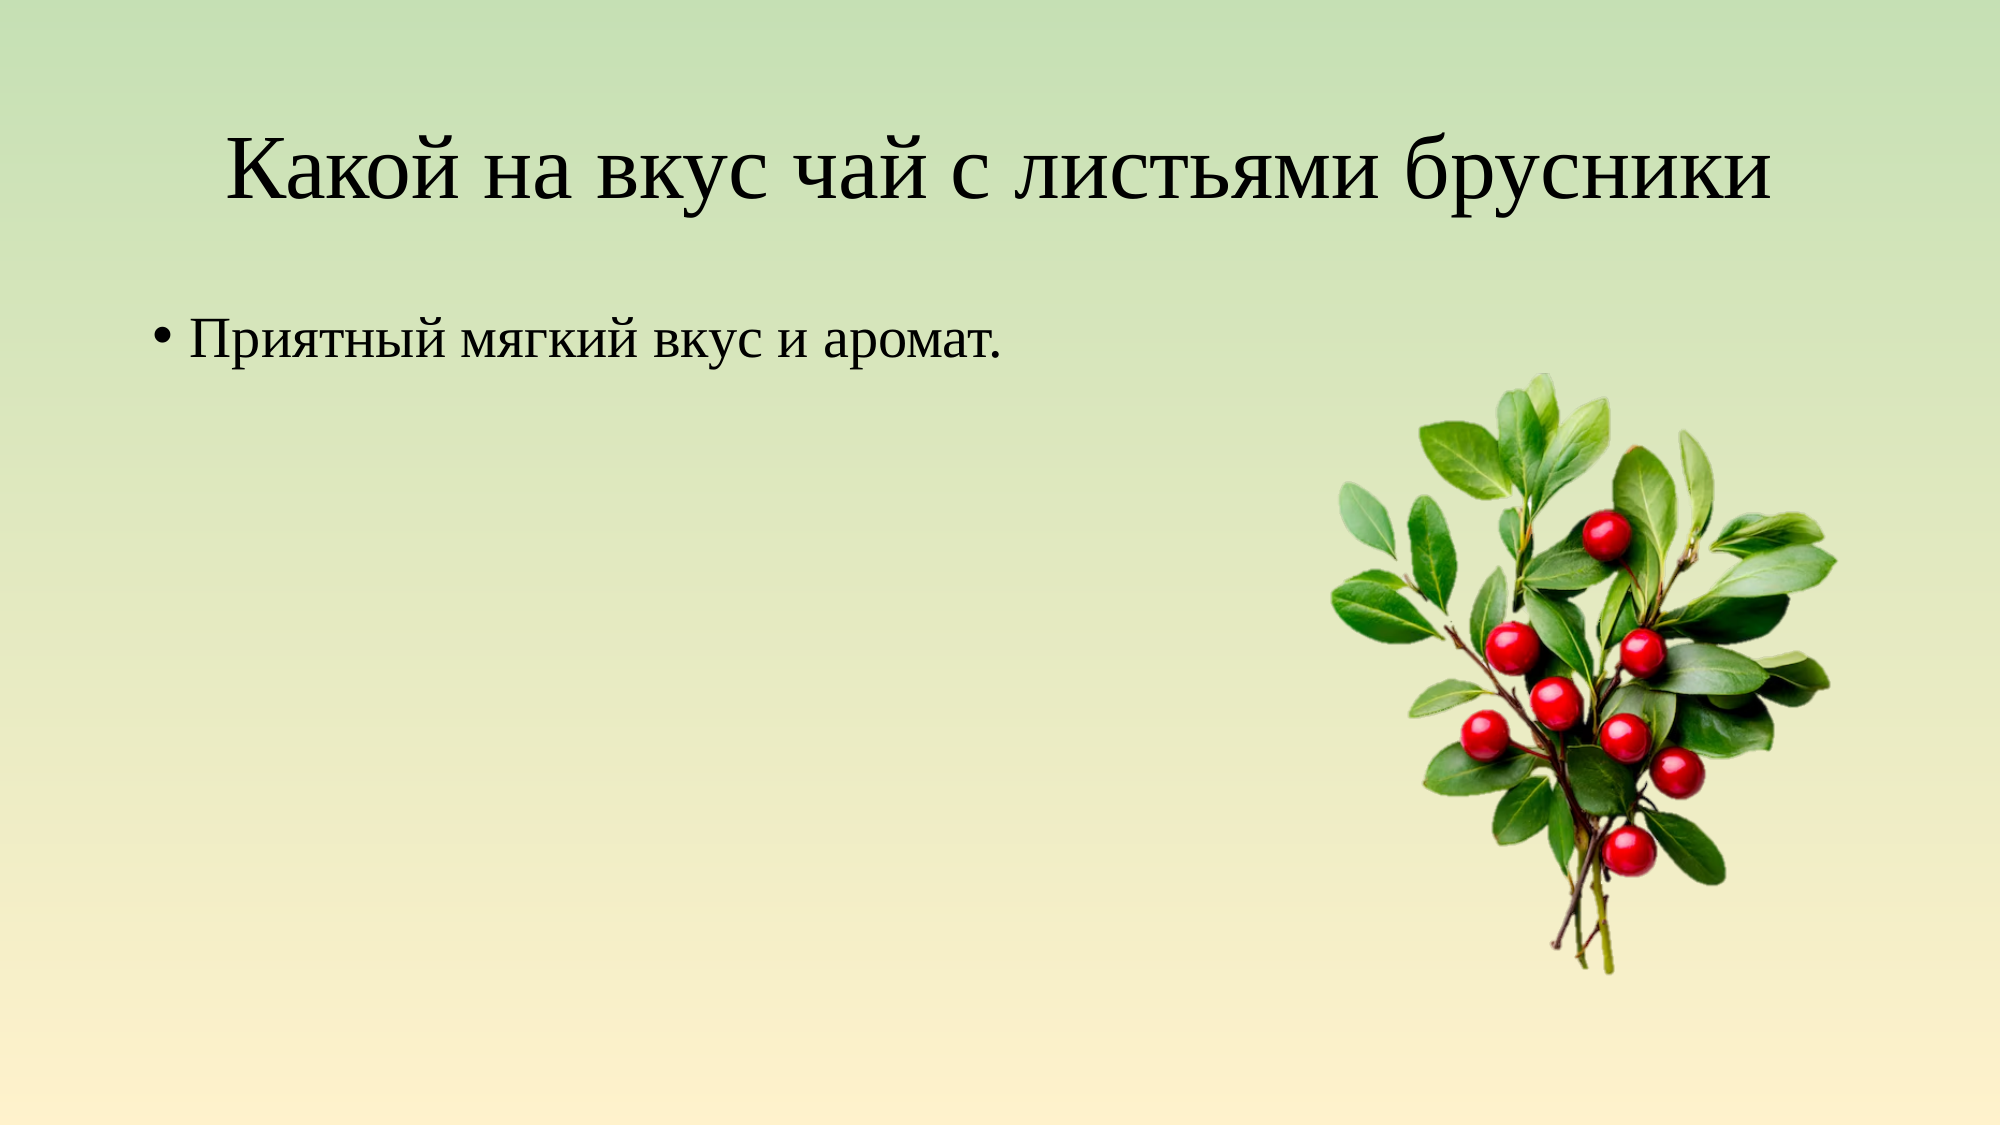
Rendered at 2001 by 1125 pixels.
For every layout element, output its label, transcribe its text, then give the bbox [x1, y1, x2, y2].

picture [1265, 342, 1937, 1014]
title Какой на вкус чай с листьями брусники [137, 59, 1863, 278]
list Приятный мягкий вкус и аромат. [137, 299, 1863, 1014]
